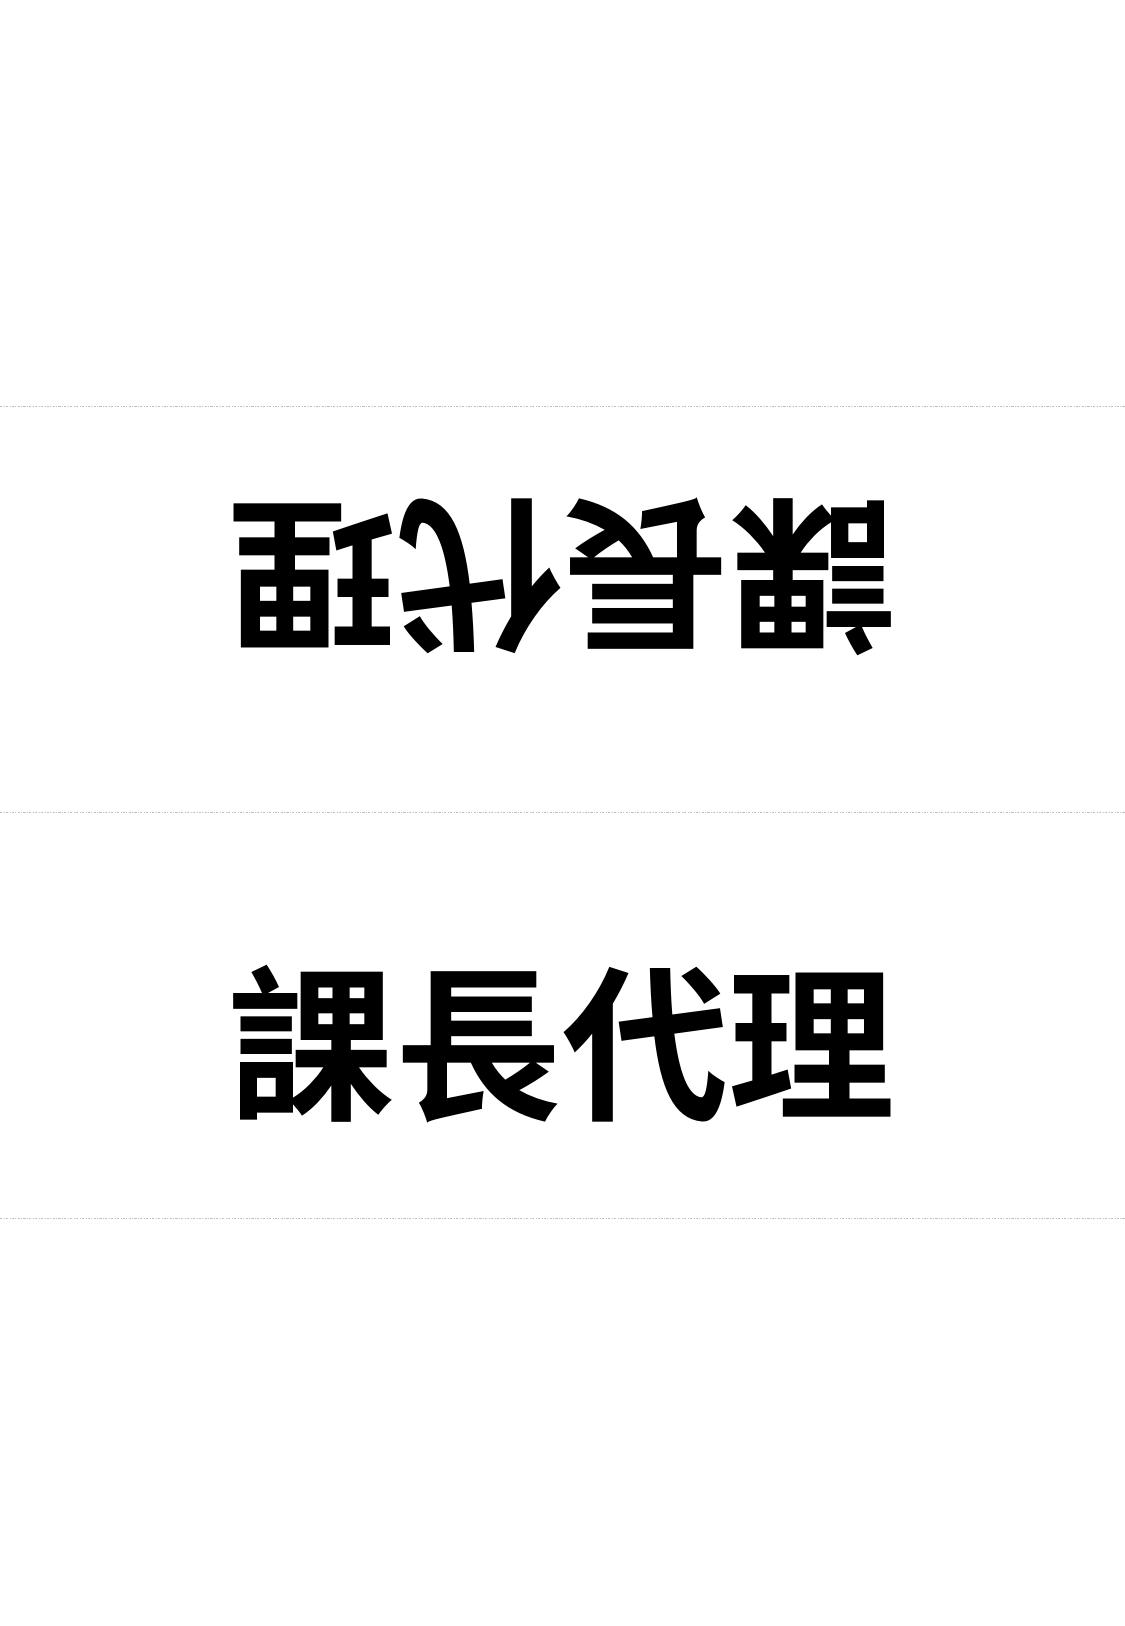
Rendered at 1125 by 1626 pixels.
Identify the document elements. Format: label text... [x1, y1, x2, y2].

text_box 課長代理 [214, 473, 911, 688]
text_box 課長代理 [214, 933, 911, 1149]
